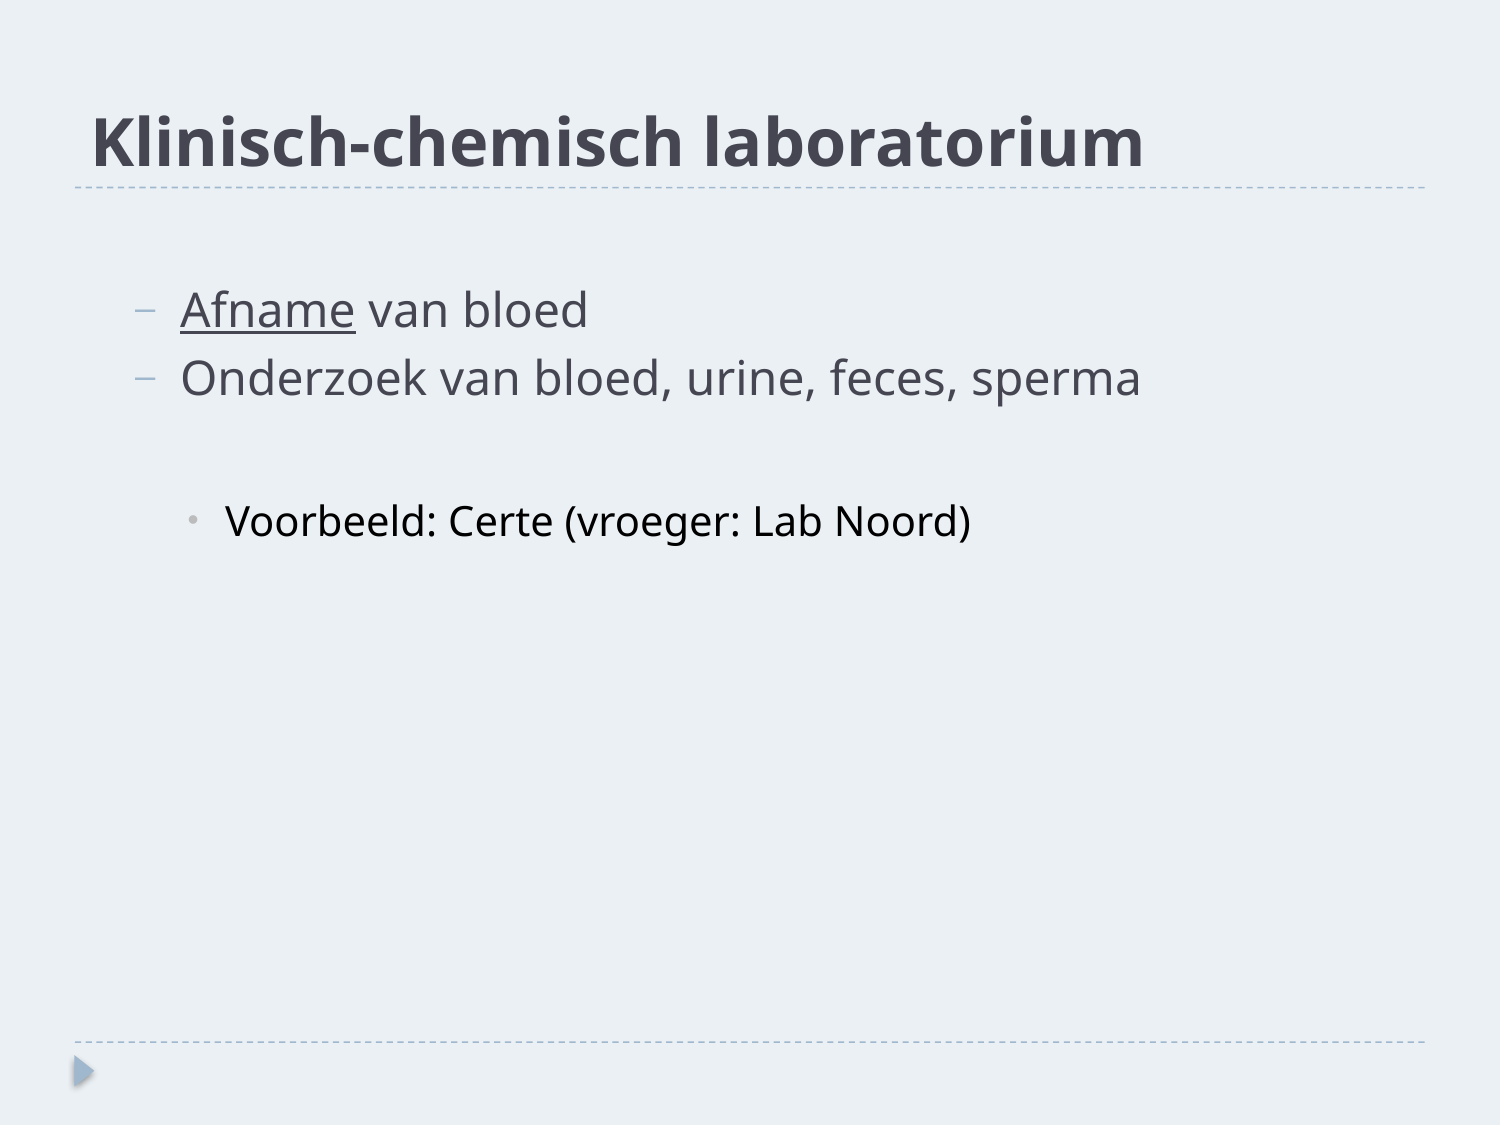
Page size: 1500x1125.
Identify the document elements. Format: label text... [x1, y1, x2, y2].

title Klinisch-chemisch laboratorium [74, 24, 1426, 188]
list Afname van bloed Onderzoek van bloed, urine, feces, sperma Voorbeeld: Certe (vroeger: Lab Noord) [74, 196, 1471, 1036]
